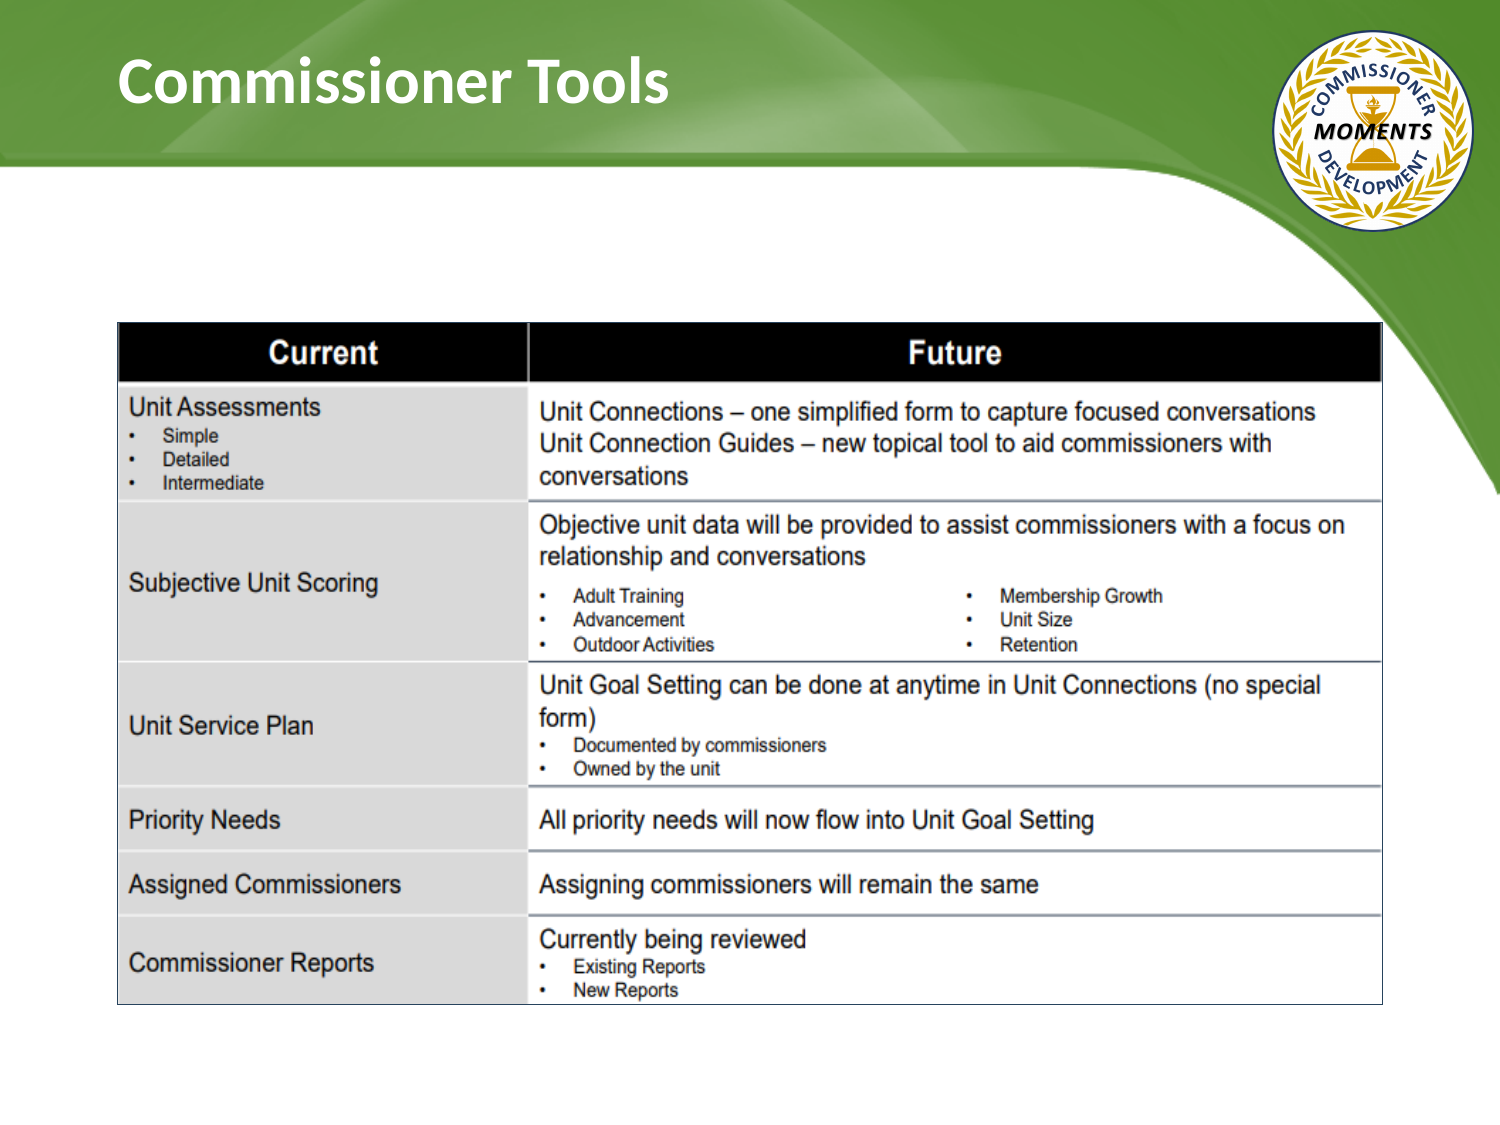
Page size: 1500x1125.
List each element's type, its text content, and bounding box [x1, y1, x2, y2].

picture [1272, 30, 1474, 232]
picture [117, 322, 1383, 1005]
text_box Commissioner Tools [103, 38, 1251, 127]
